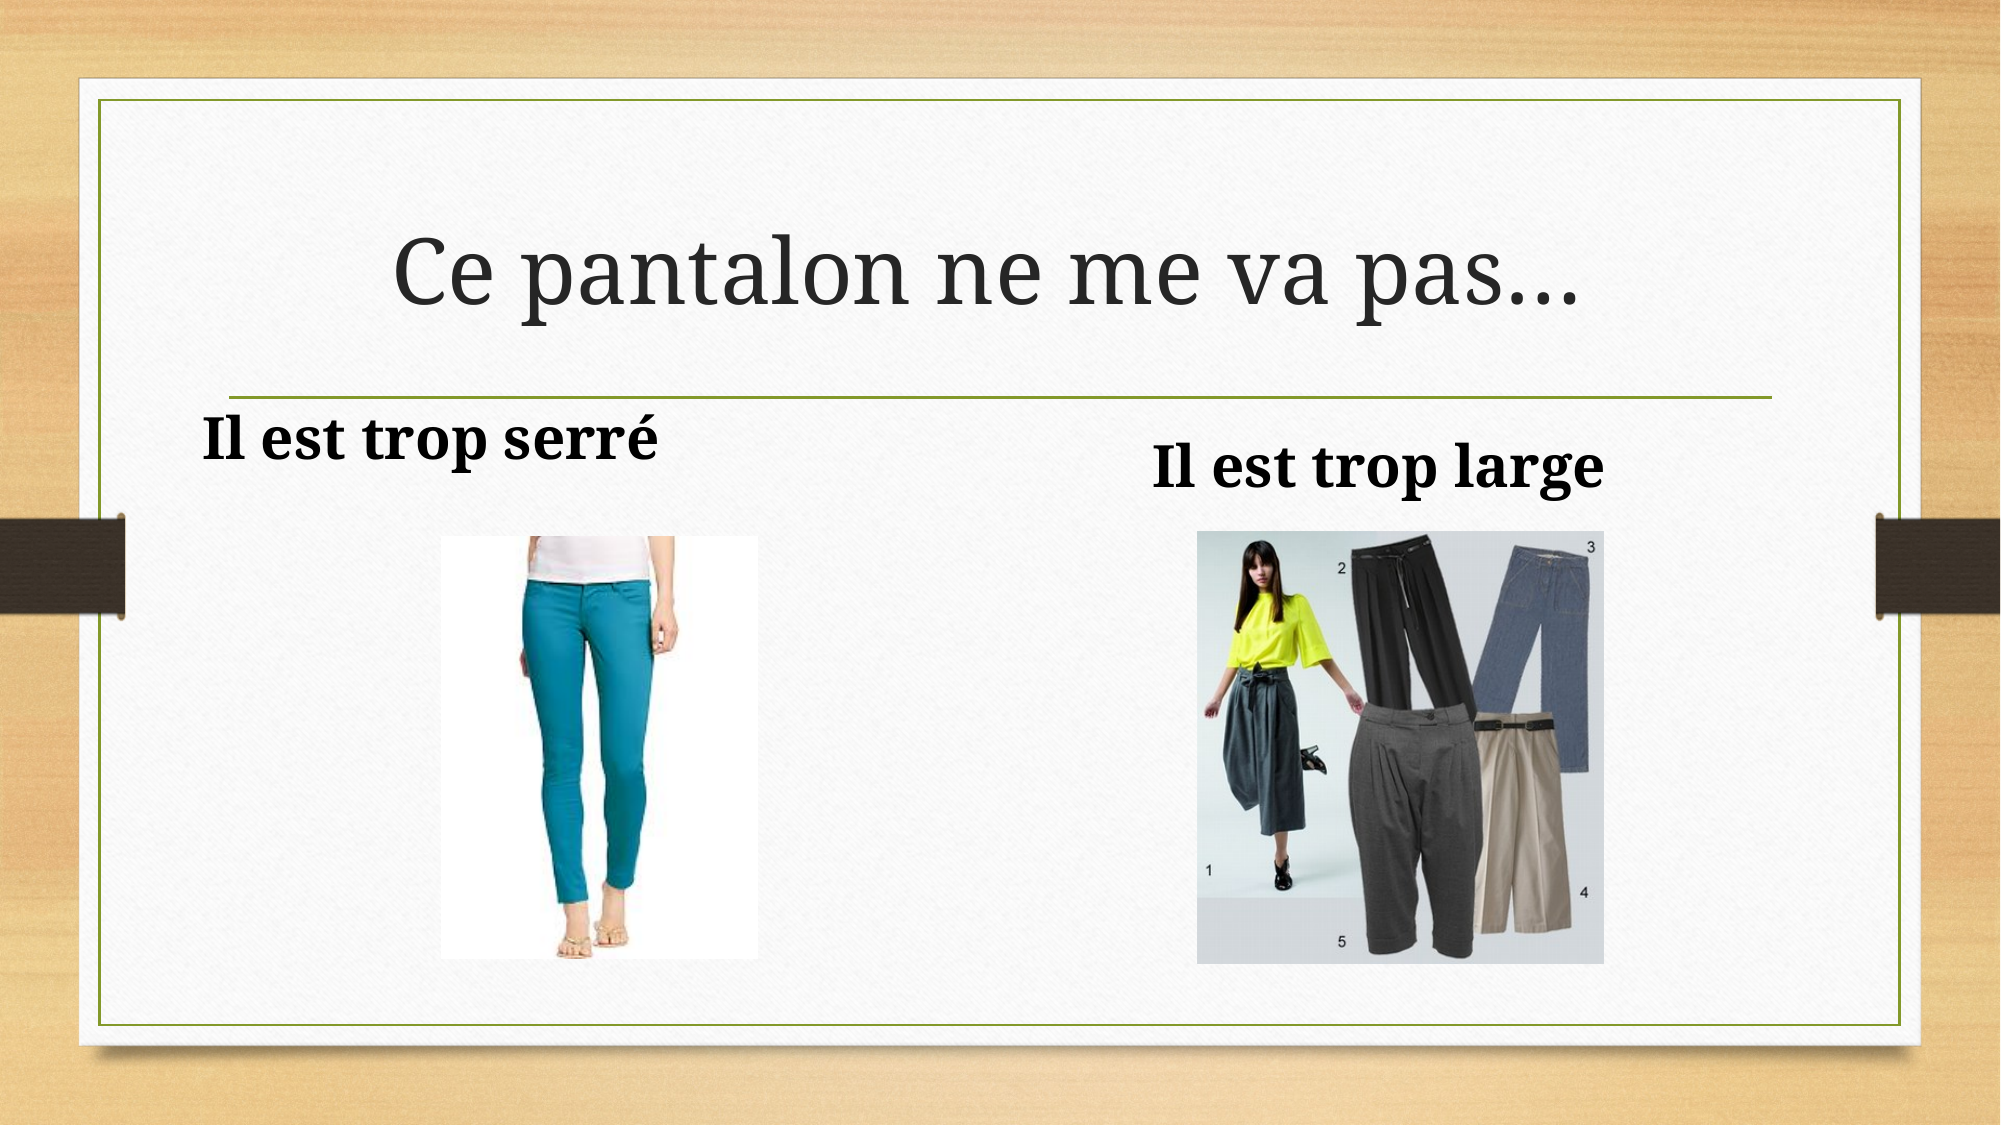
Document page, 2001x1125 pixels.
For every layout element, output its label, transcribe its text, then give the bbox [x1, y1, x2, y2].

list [441, 536, 758, 960]
picture [0, 0, 2001, 1125]
list Il est trop large [1137, 401, 1829, 508]
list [1197, 531, 1604, 964]
title Ce pantalon ne me va pas… [212, 161, 1788, 375]
list Il est trop serré [187, 383, 979, 479]
